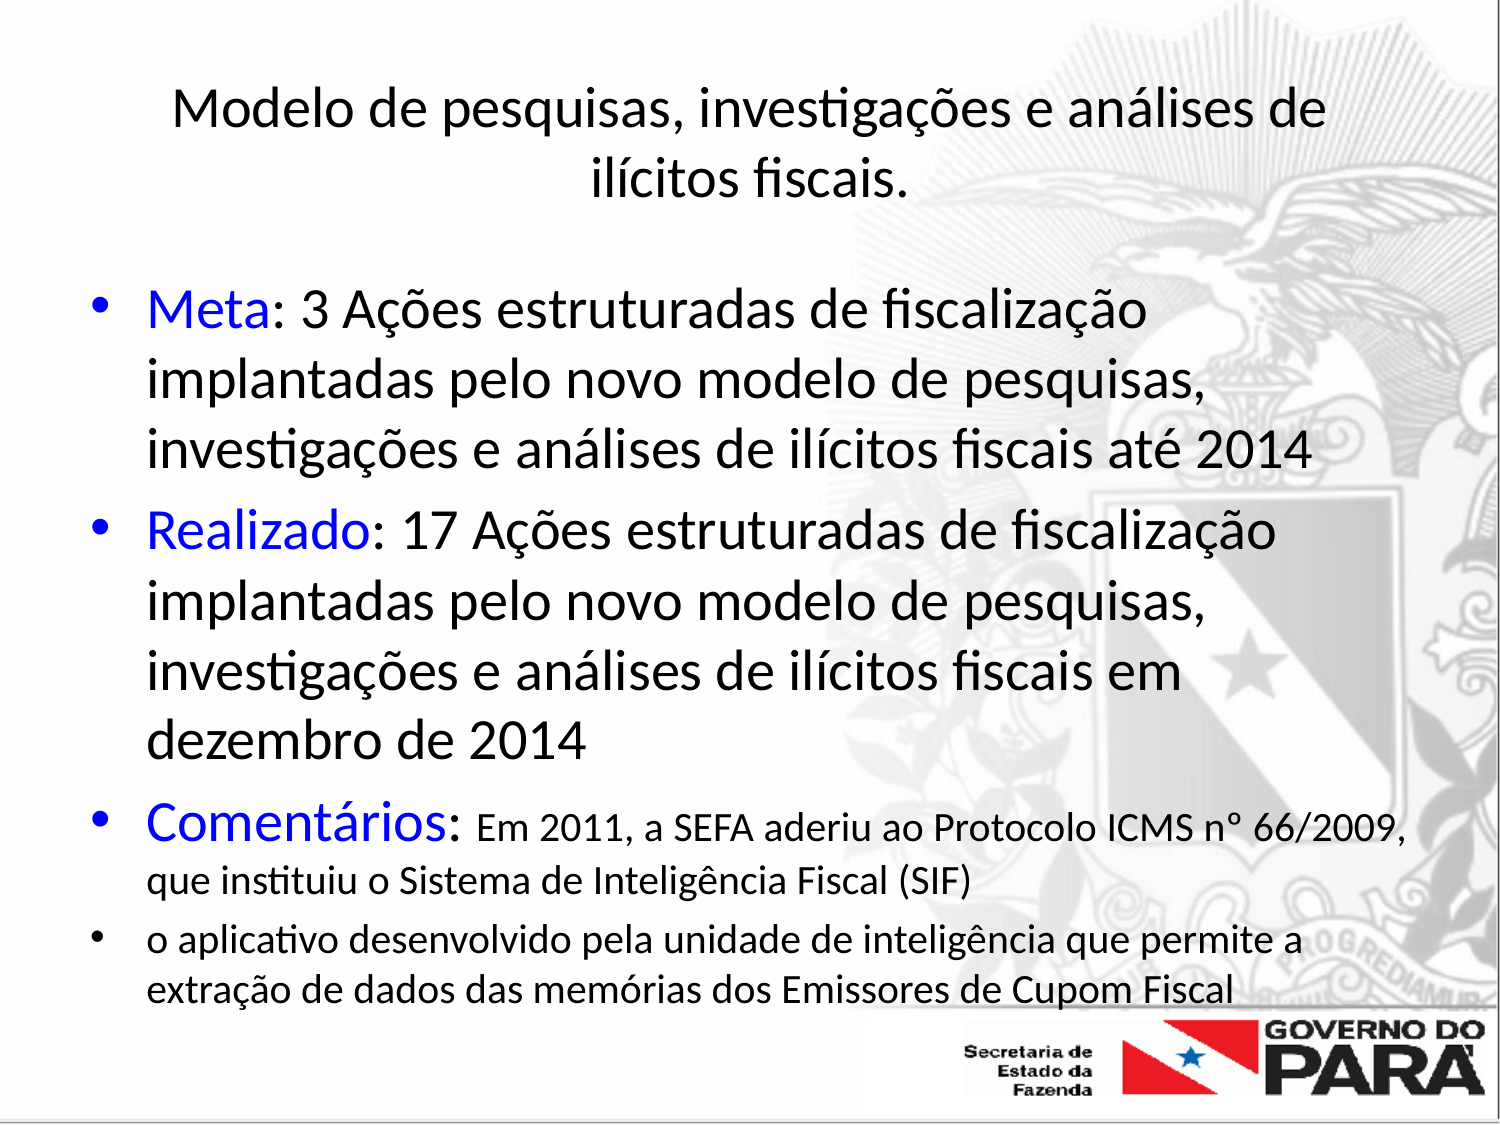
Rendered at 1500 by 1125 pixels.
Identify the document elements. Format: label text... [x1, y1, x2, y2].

list Meta: 3 Ações estruturadas de fiscalização implantadas pelo novo modelo de pesquisas, investigações e análises de ilícitos fiscais até 2014 Realizado: 17 Ações estruturadas de fiscalização implantadas pelo novo modelo de pesquisas, investigações e análises de ilícitos fiscais em dezembro de 2014 Comentários: Em 2011, a SEFA aderiu ao Protocolo ICMS nº 66/2009, que instituiu o Sistema de Inteligência Fiscal (SIF) o aplicativo desenvolvido pela unidade de inteligência que permite a extração de dados das memórias dos Emissores de Cupom Fiscal [74, 262, 1426, 1006]
title Modelo de pesquisas, investigações e análises de ilícitos fiscais. [74, 44, 1426, 233]
picture [0, 0, 1500, 1125]
